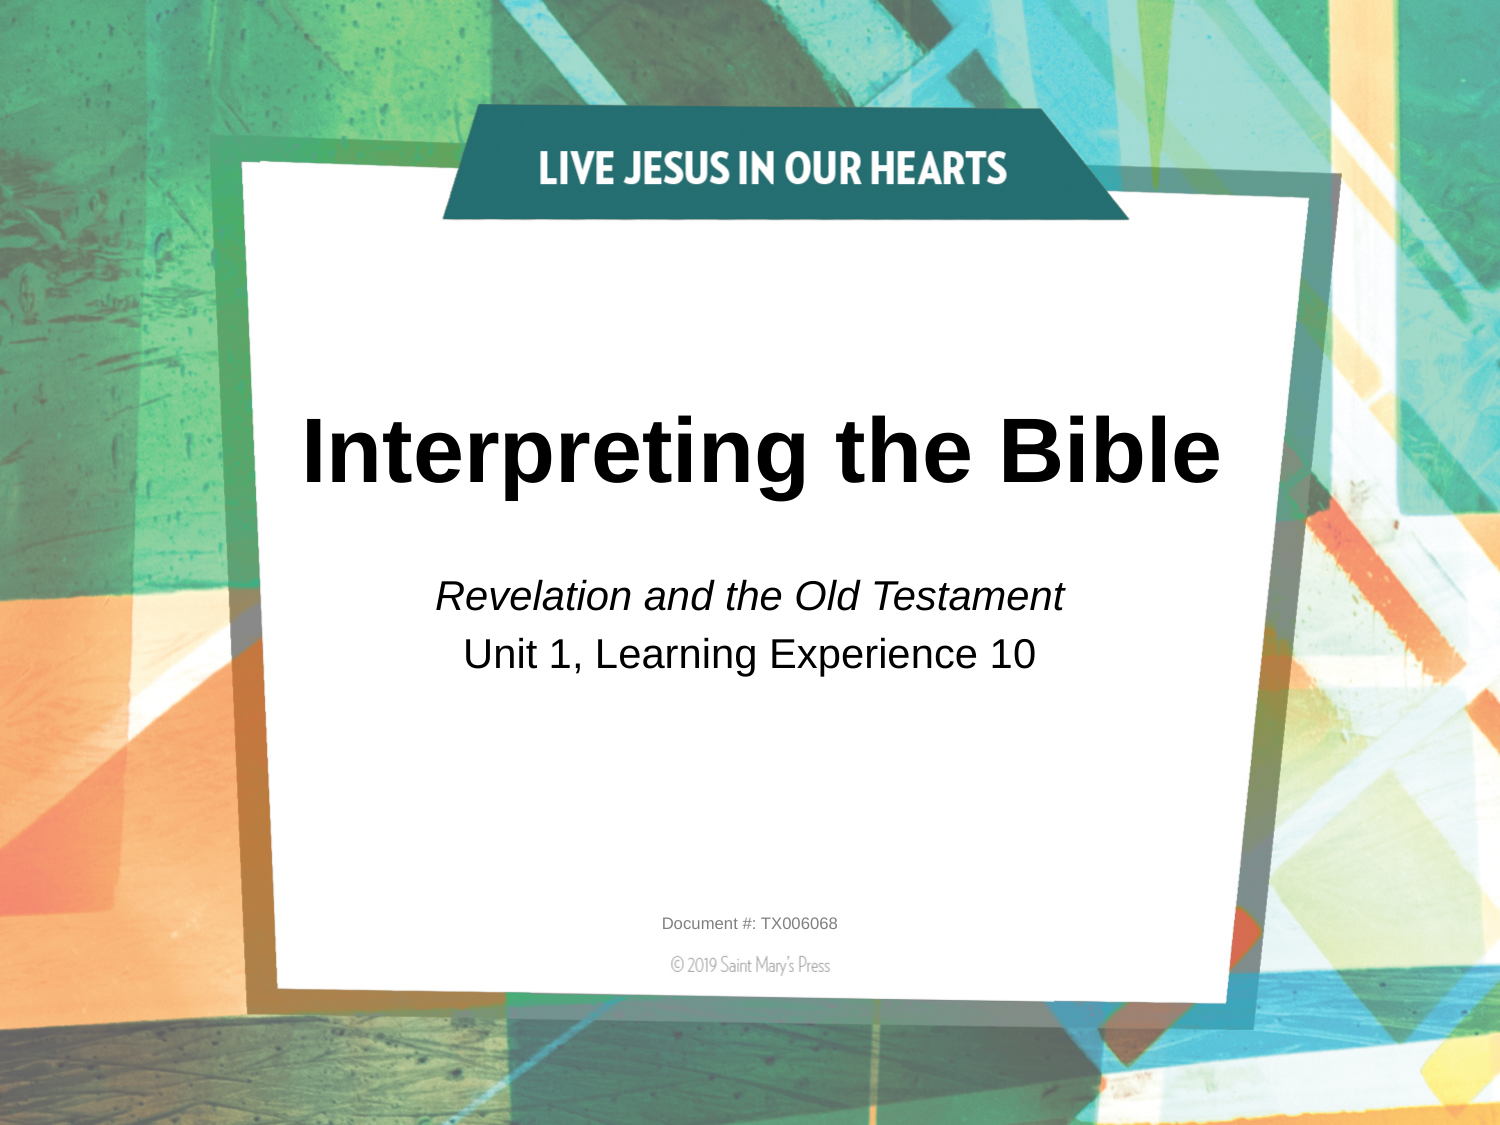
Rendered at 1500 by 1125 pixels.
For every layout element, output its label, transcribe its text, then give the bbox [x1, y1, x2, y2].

title Interpreting the Bible [12, 324, 1500, 561]
picture [0, 724, 1500, 912]
text_box Revelation and the Old Testament Unit 1, Learning Experience 10 [0, 561, 1500, 724]
text_box Document #: TX006068 [0, 912, 1500, 933]
picture [0, 933, 1500, 1125]
picture [0, 0, 1500, 561]
